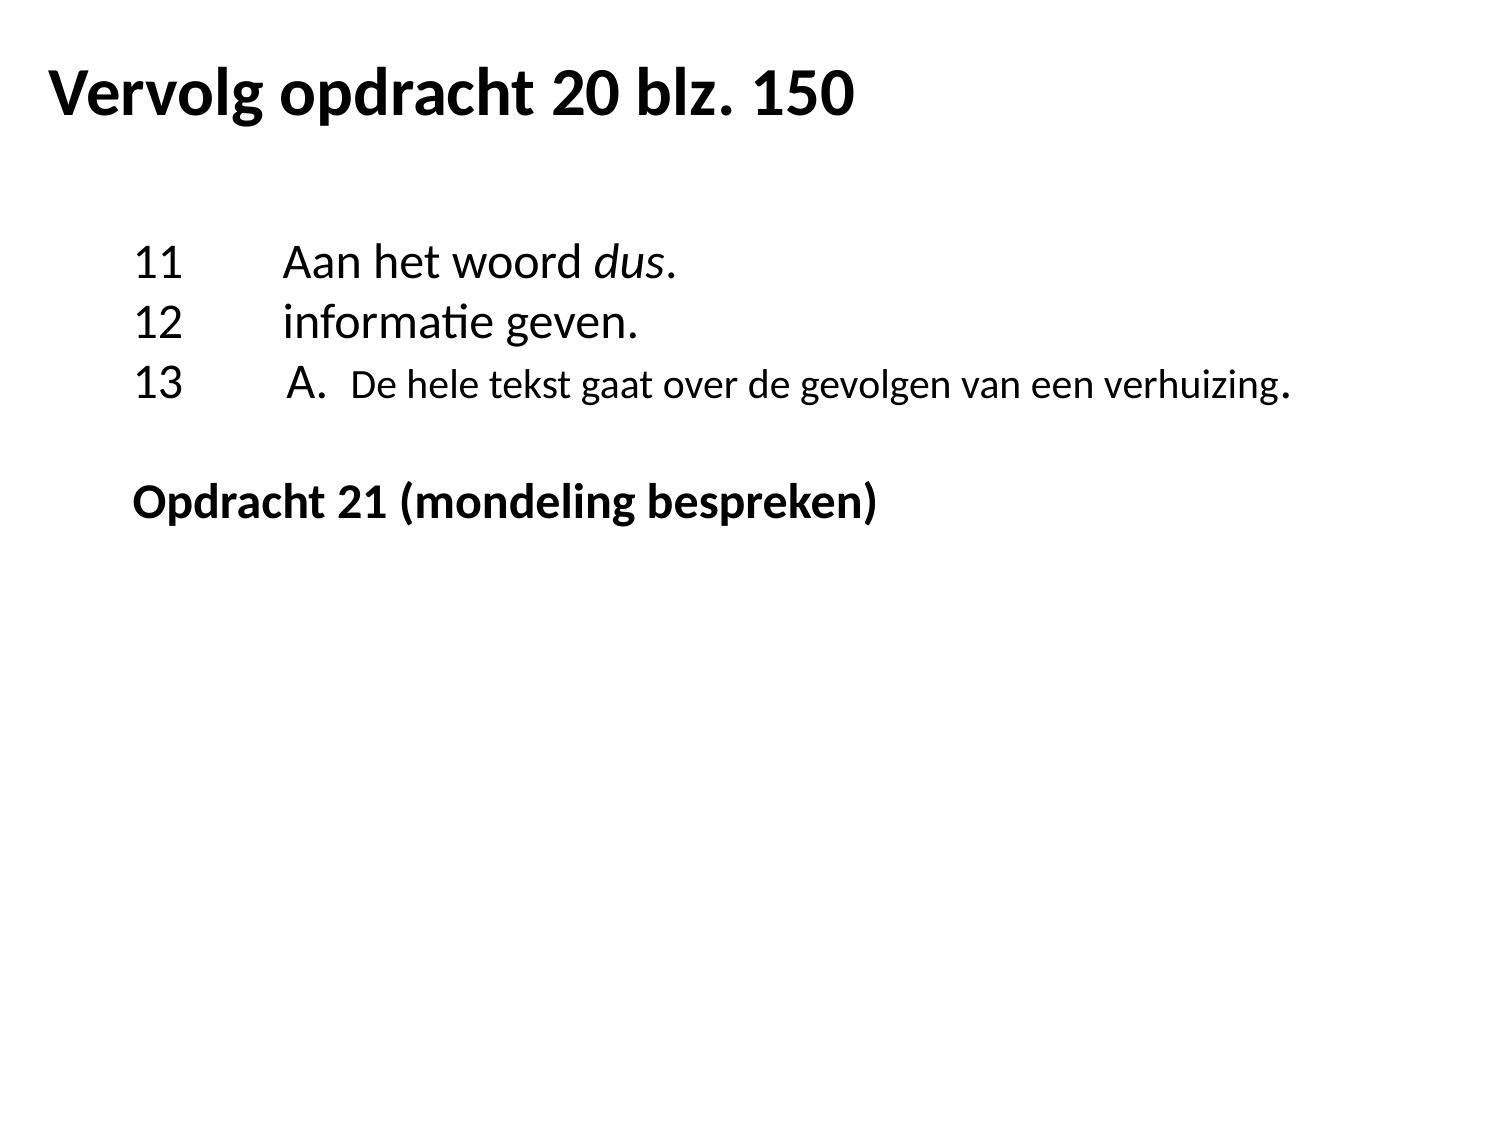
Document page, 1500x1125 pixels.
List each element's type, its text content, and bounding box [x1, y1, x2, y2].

text_box Vervolg opdracht 20 blz. 150 [34, 48, 991, 137]
text_box 11 Aan het woord dus. 12 informatie geven. A. De hele tekst gaat over de gevolgen van een verhuizing. Opdracht 21 (mondeling bespreken) [117, 220, 1500, 716]
